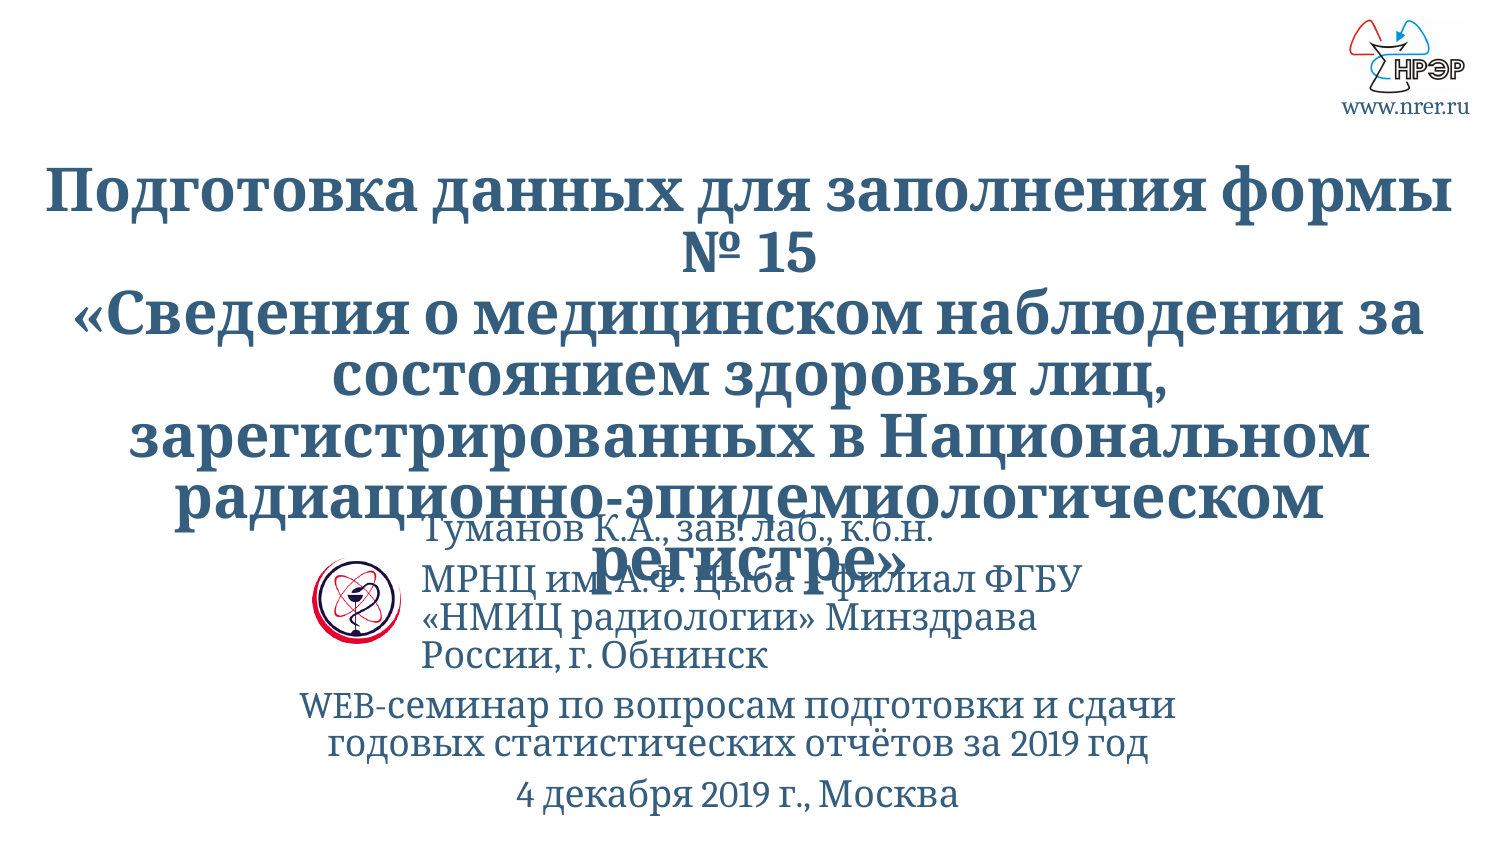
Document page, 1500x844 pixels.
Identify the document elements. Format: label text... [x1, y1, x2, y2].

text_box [1328, 19, 1495, 127]
text_box Туманов К.А., зав. лаб., к.б.н. МРНЦ им. А.Ф. Цыба – филиал ФГБУ «НМИЦ радиологии» Минздрава России, г. Обнинск [407, 504, 1176, 681]
text_box WEB-семинар по вопросам подготовки и сдачи годовых статистических отчётов за 2019 год 4 декабря 2019 г., Москва [171, 681, 1306, 822]
picture [312, 554, 401, 644]
text_box Подготовка данных для заполнения формы № 15 «Сведения о медицинском наблюдении за состоянием здоровья лиц, зарегистрированных в Национальном радиационно-эпидемиологическом регистре» [0, 155, 1500, 600]
